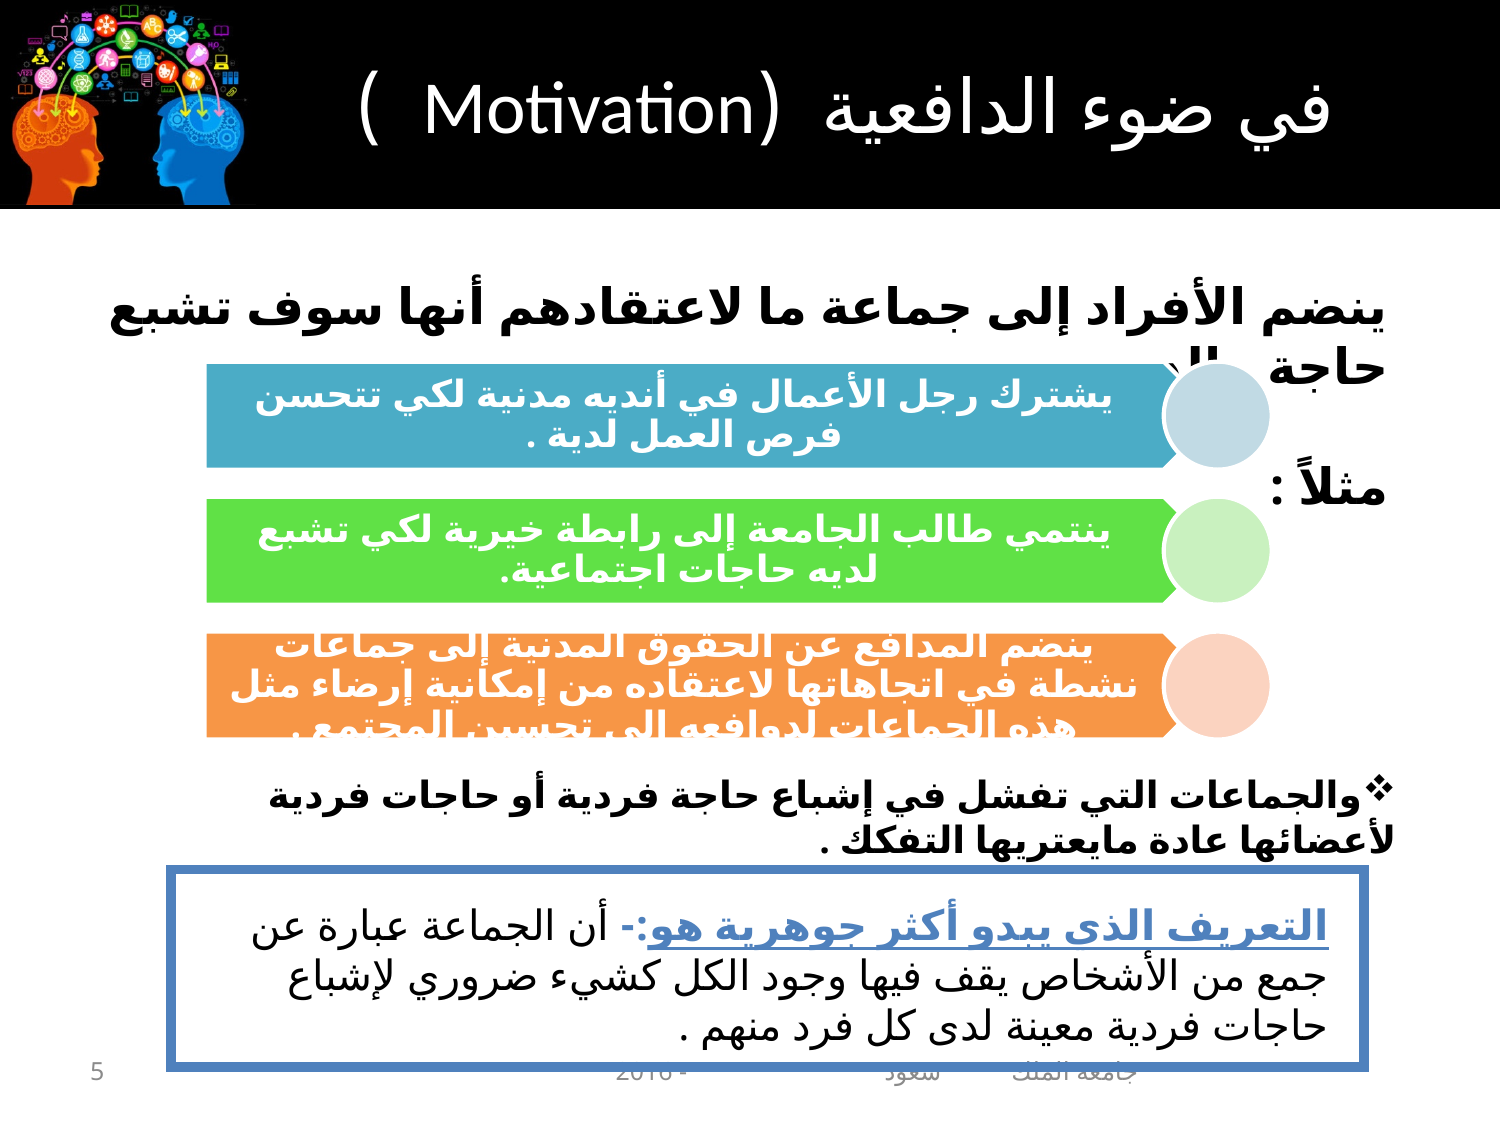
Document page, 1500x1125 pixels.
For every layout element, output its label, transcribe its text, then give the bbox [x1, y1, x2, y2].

text_box التعريف الذي يبدو أكثر جوهرية هو:- أن الجماعة عبارة عن جمع من الأشخاص يقف فيها وجود الكل كشيء ضروري لإشباع حاجات فردية معينة لدى كل فرد منهم . [171, 869, 1365, 1067]
picture [0, 0, 256, 205]
text_box ينضم الأفراد إلى جماعة ما لاعتقادهم أنها سوف تشبع حاجة مالديهم مثلاً : [53, 267, 1403, 360]
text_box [0, 361, 1500, 740]
text_box في ضوء الدافعية (Motivation ) [257, 0, 1500, 209]
text_box والجماعات التي تفشل في إشباع حاجة فردية أو حاجات فردية لأعضائها عادة مايعتريها التفكك . [159, 763, 1412, 913]
slide_number 5 [75, 1042, 425, 1103]
footer جامعة الملك سعود - 2016 [512, 1067, 988, 1103]
